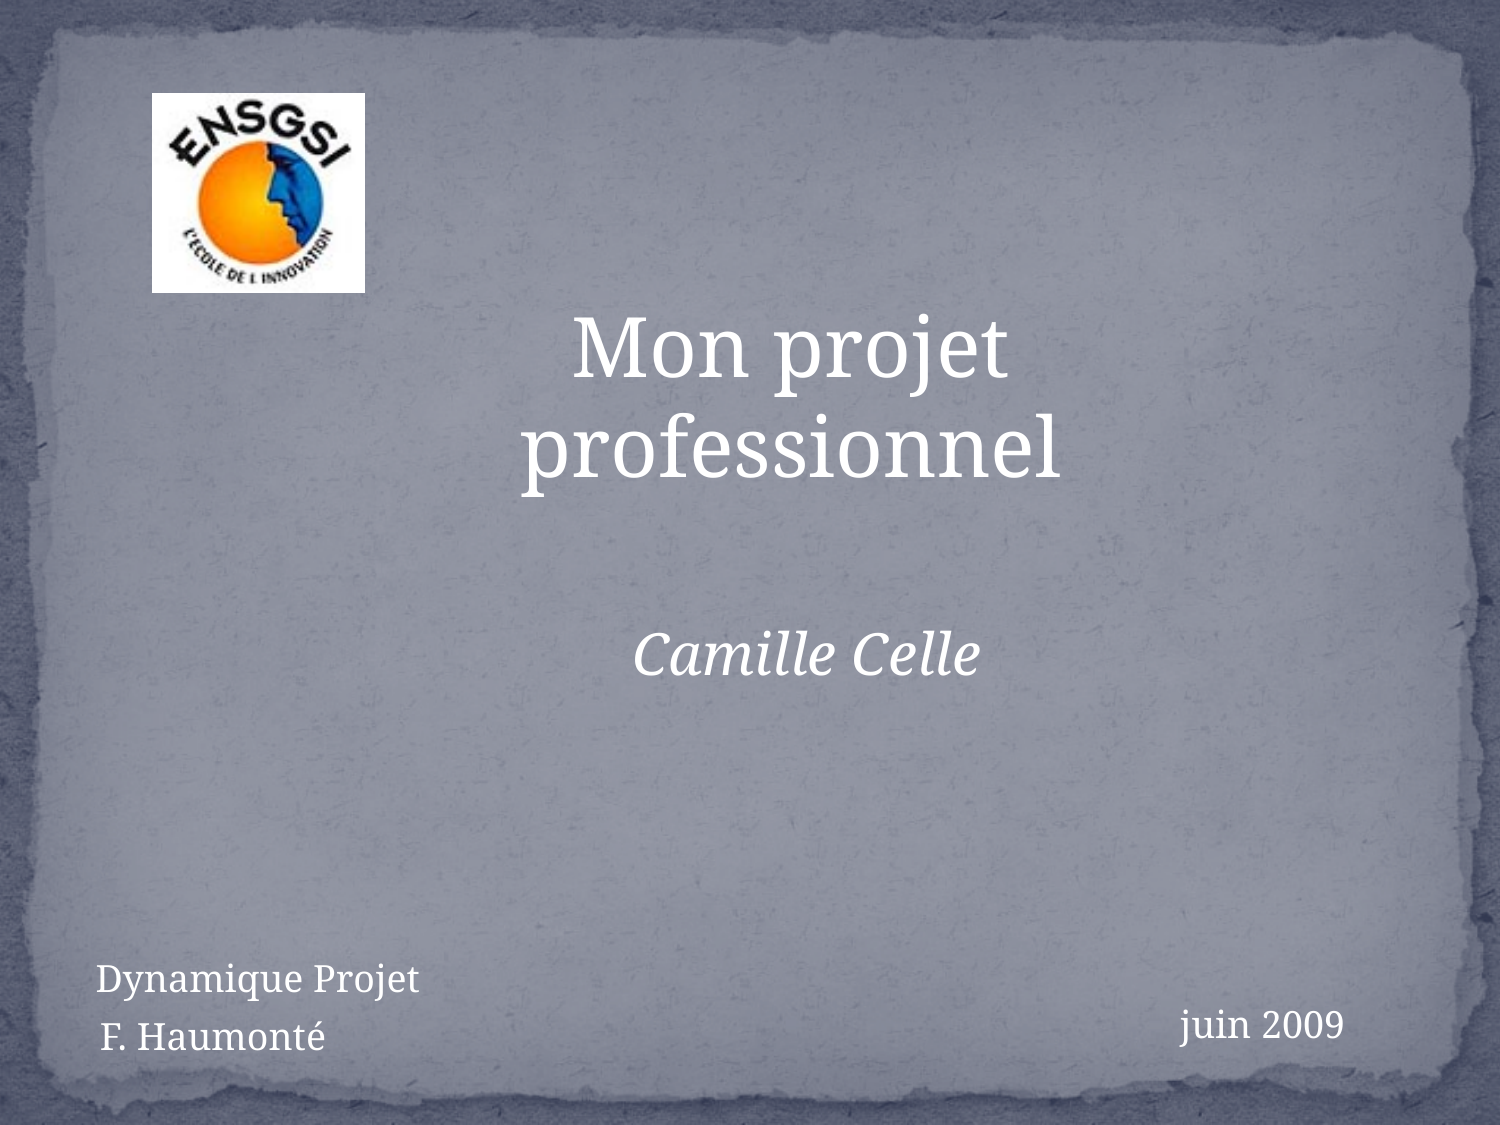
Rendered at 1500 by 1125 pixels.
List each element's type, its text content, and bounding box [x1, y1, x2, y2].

picture [152, 93, 365, 293]
text_box Mon projet professionnel [363, 286, 1219, 502]
text_box Camille Celle [617, 609, 997, 695]
text_box juin 2009 [1165, 994, 1360, 1054]
text_box F. Haumonté [75, 1005, 341, 1066]
text_box Dynamique Projet [80, 947, 435, 1007]
